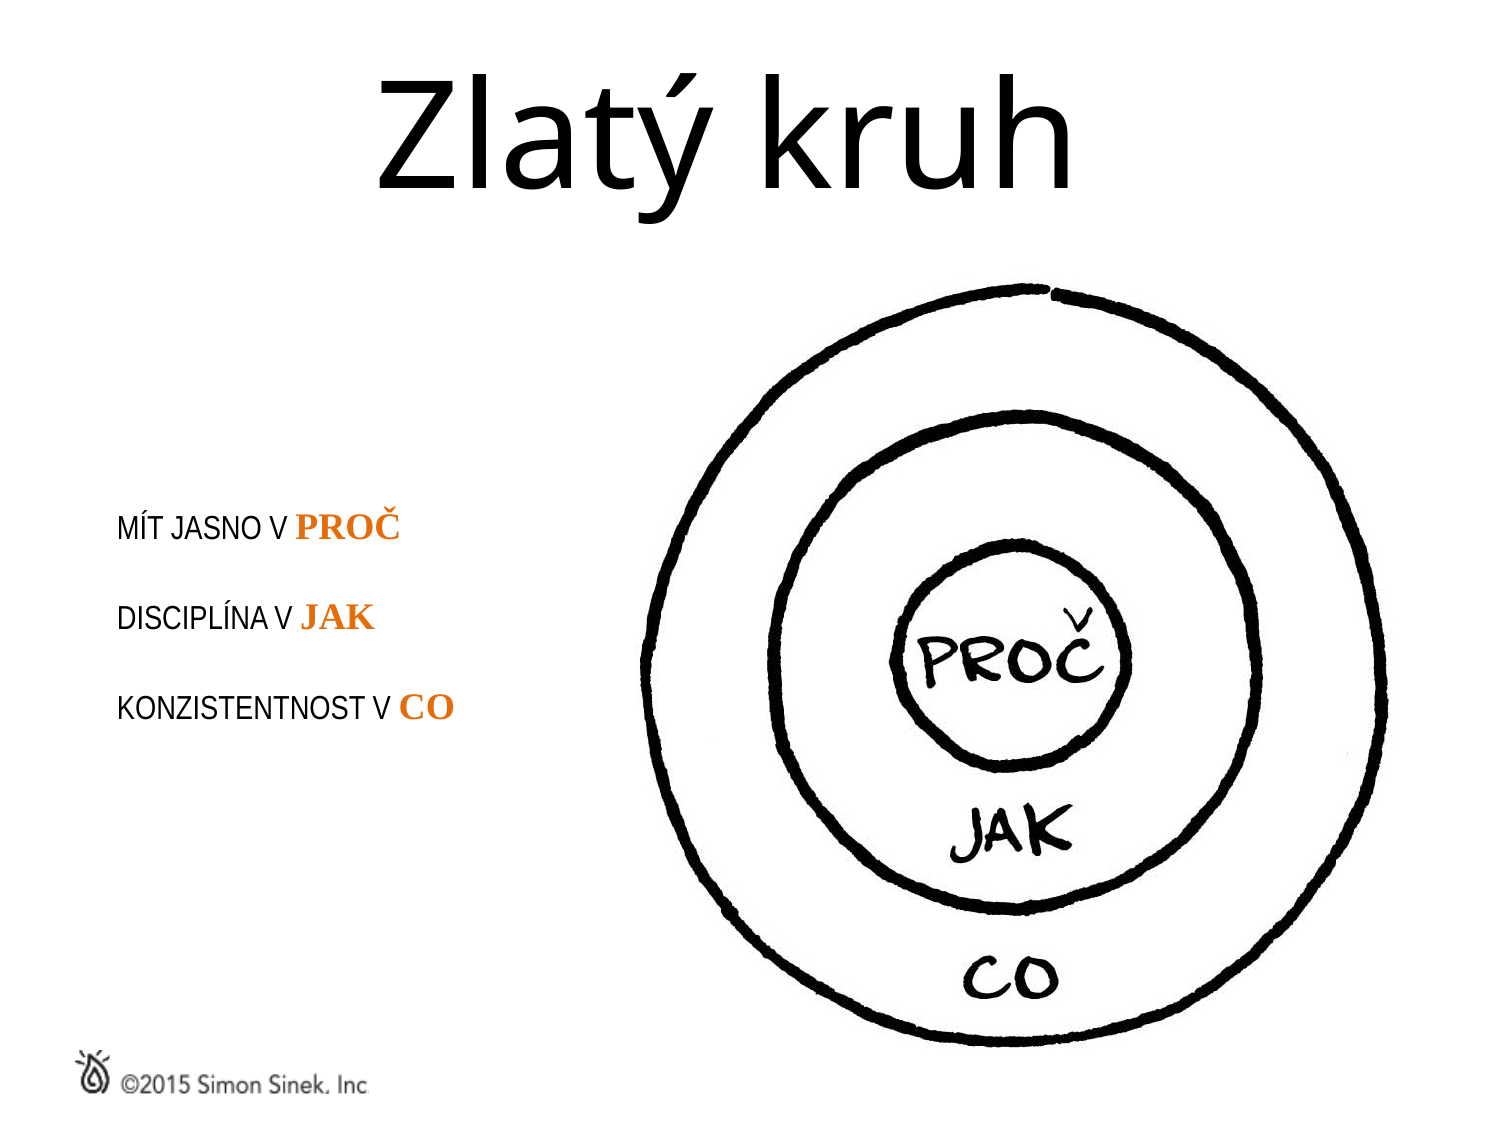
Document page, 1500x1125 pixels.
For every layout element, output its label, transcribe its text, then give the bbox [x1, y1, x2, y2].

picture [74, 1049, 369, 1094]
text_box Zlatý kruh [360, 30, 1176, 226]
picture [607, 269, 1412, 1074]
text_box MÍT JASNO V PROČ DISCIPLÍNA V JAK KONZISTENTNOST V CO [102, 494, 602, 780]
